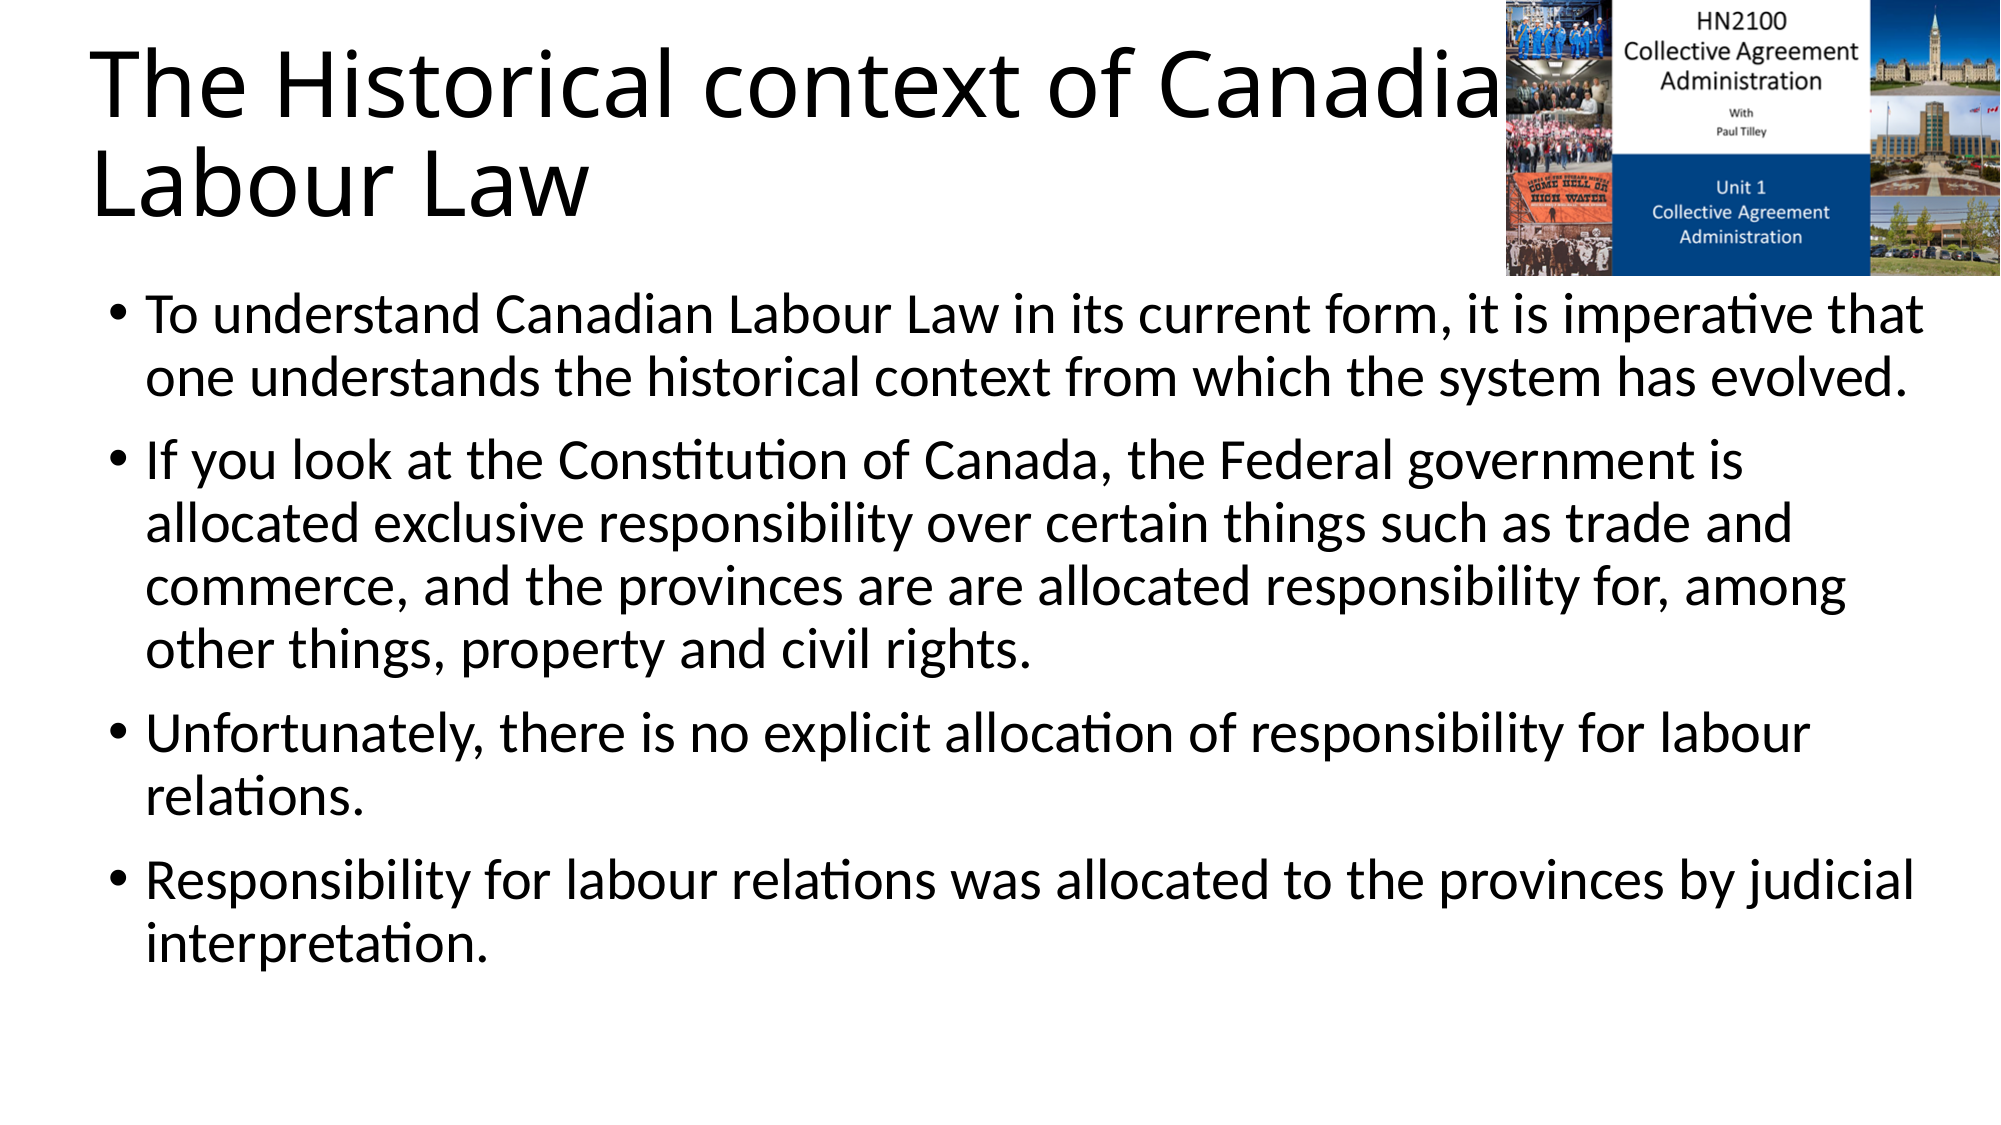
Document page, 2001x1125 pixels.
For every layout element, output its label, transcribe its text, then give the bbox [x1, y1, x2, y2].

title The Historical context of Canadian Labour Law [74, 28, 1506, 246]
list To understand Canadian Labour Law in its current form, it is imperative that one understands the historical context from which the system has evolved. If you look at the Constitution of Canada, the Federal government is allocated exclusive responsibility over certain things such as trade and commerce, and the provinces are are allocated responsibility for, among other things, property and civil rights. Unfortunately, there is no explicit allocation of responsibility for labour relations. Responsibility for labour relations was allocated to the provinces by judicial interpretation. [93, 275, 1946, 1058]
picture [1506, 0, 2000, 276]
